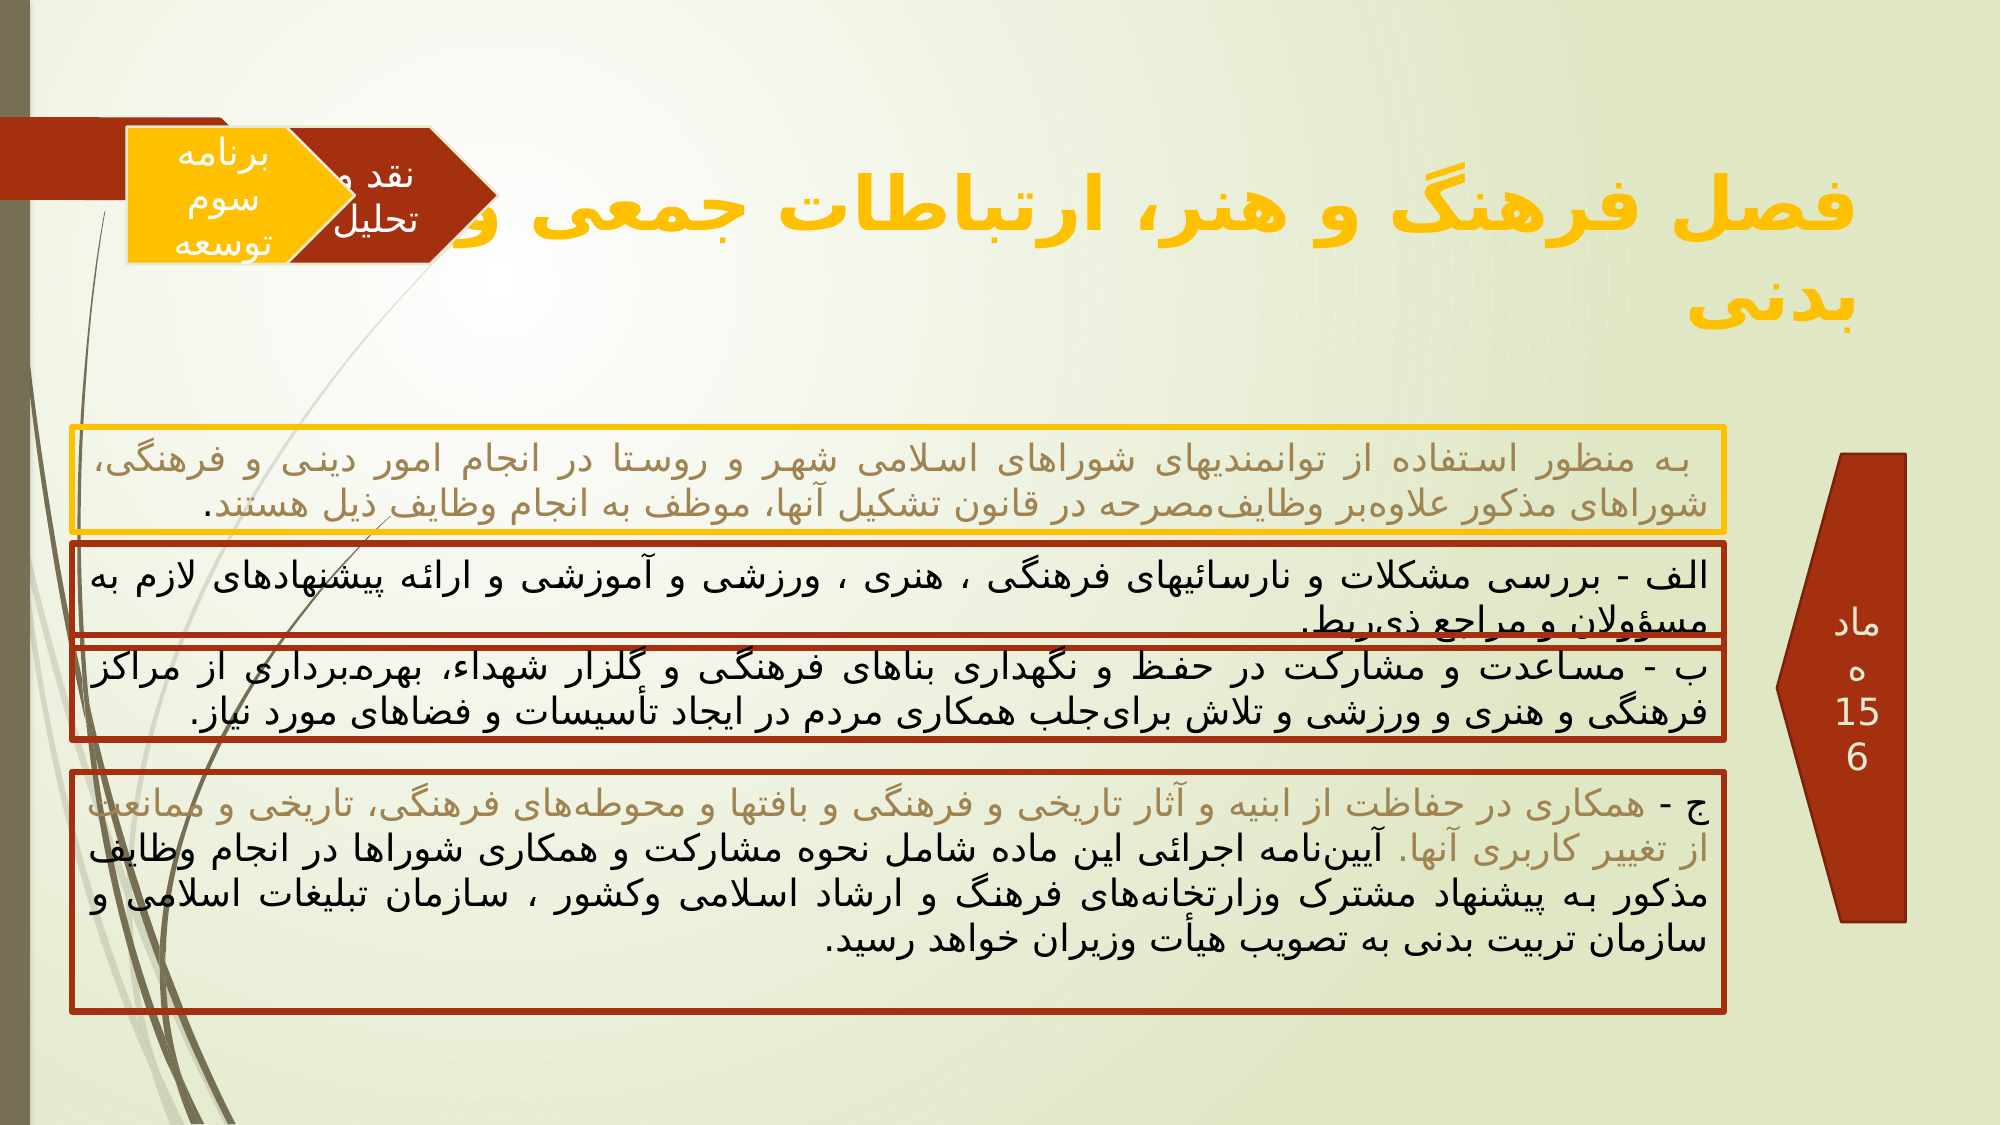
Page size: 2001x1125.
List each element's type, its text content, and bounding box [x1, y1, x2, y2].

text_box برنامه سوم توسعه [125, 125, 356, 266]
text_box ب - مساعدت و مشارکت در حفظ و نگهداری بناهای فرهنگی و گلزار شهداء، بهره‌برداری از مراکز فرهنگی و هنری و ورزشی و تلاش برای‌جلب همکاری مردم در ایجاد تأسیسات و فضاهای مورد نیاز. [71, 634, 1724, 740]
text_box به منظور استفاده از توانمندیهای شوراهای اسلامی شهر و روستا در انجام امور دینی و فرهنگی، شوراهای مذکور علاوه‌بر وظایف‌مصرحه در قانون تشکیل آنها، موظف به انجام وظایف ذیل هستند. [71, 427, 1724, 532]
text_box ماده 156 [1775, 452, 1907, 924]
text_box ‌الف - بررسی مشکلات و نارسائیهای فرهنگی ، هنری ، ورزشی و آموزشی و ارائه پیشنهادهای لازم به مسؤولان و مراجع ذی‌ربط. [71, 543, 1724, 634]
text_box ج - همکاری در حفاظت از ابنیه و آثار تاریخی و فرهنگی و بافتها و محوطه‌های فرهنگی، تاریخی و ممانعت از تغییر کاربری آنها. آیین‌نامه اجرائی این ماده شامل نحوه مشارکت و همکاری شوراها در انجام وظایف مذکور به پیشنهاد مشترک وزارتخانه‌های فرهنگ و ارشاد اسلامی و‌کشور ، سازمان تبلیغات اسلامی و سازمان تربیت بدنی به تصویب هیأت وزیران خواهد رسید. [71, 771, 1724, 1012]
text_box نقد و تحلیل [287, 125, 500, 266]
text_box فصل فرهنگ و هنر، ارتباطات جمعی و تربیت بدنی [71, 147, 1876, 343]
